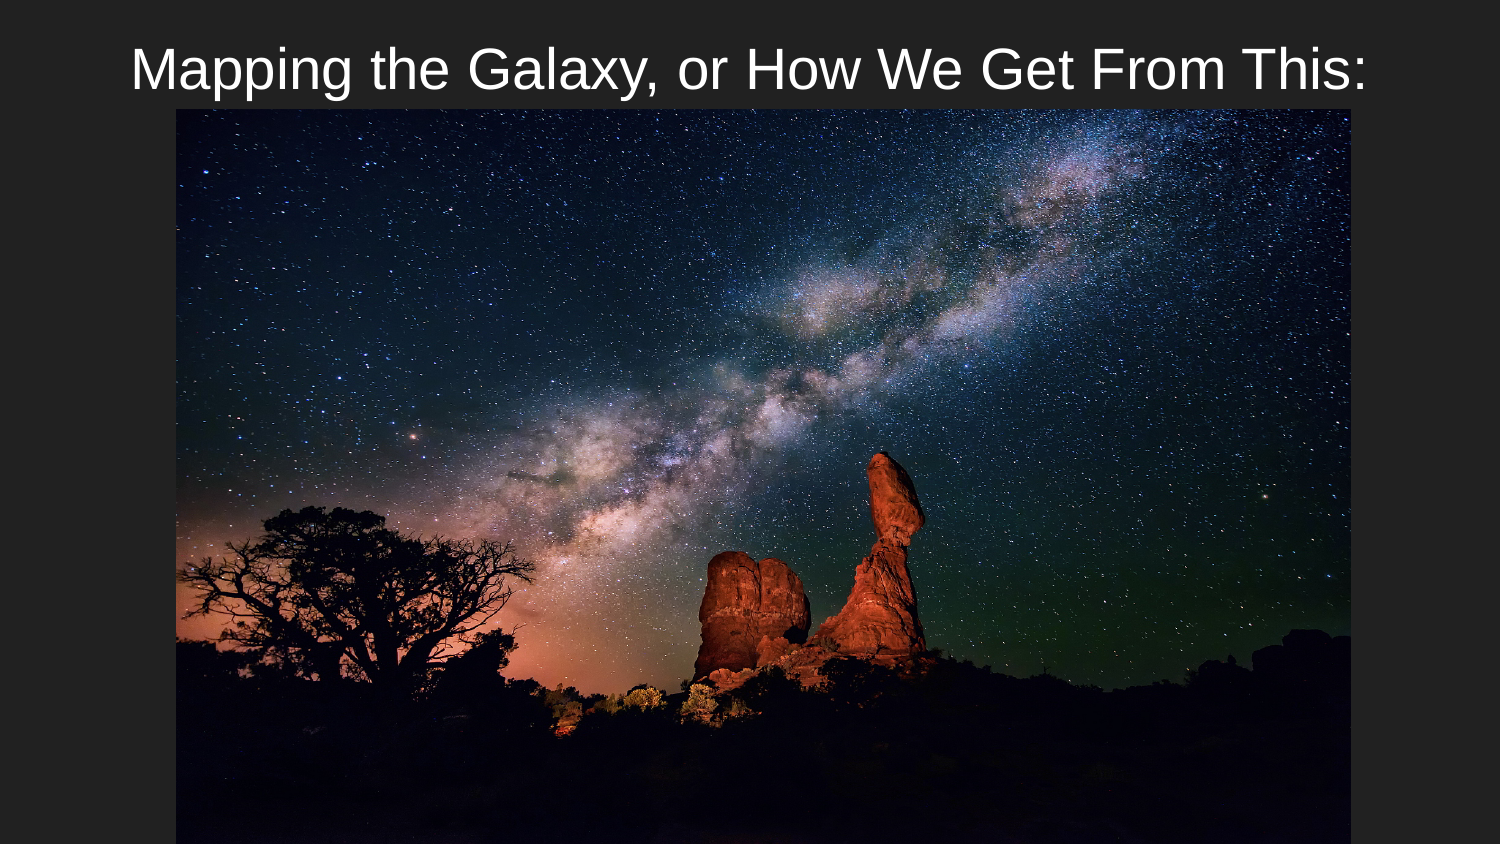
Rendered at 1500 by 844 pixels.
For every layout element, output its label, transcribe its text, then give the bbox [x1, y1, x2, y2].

picture [176, 109, 1352, 844]
title Mapping the Galaxy, or How We Get From This: [51, 15, 1449, 110]
